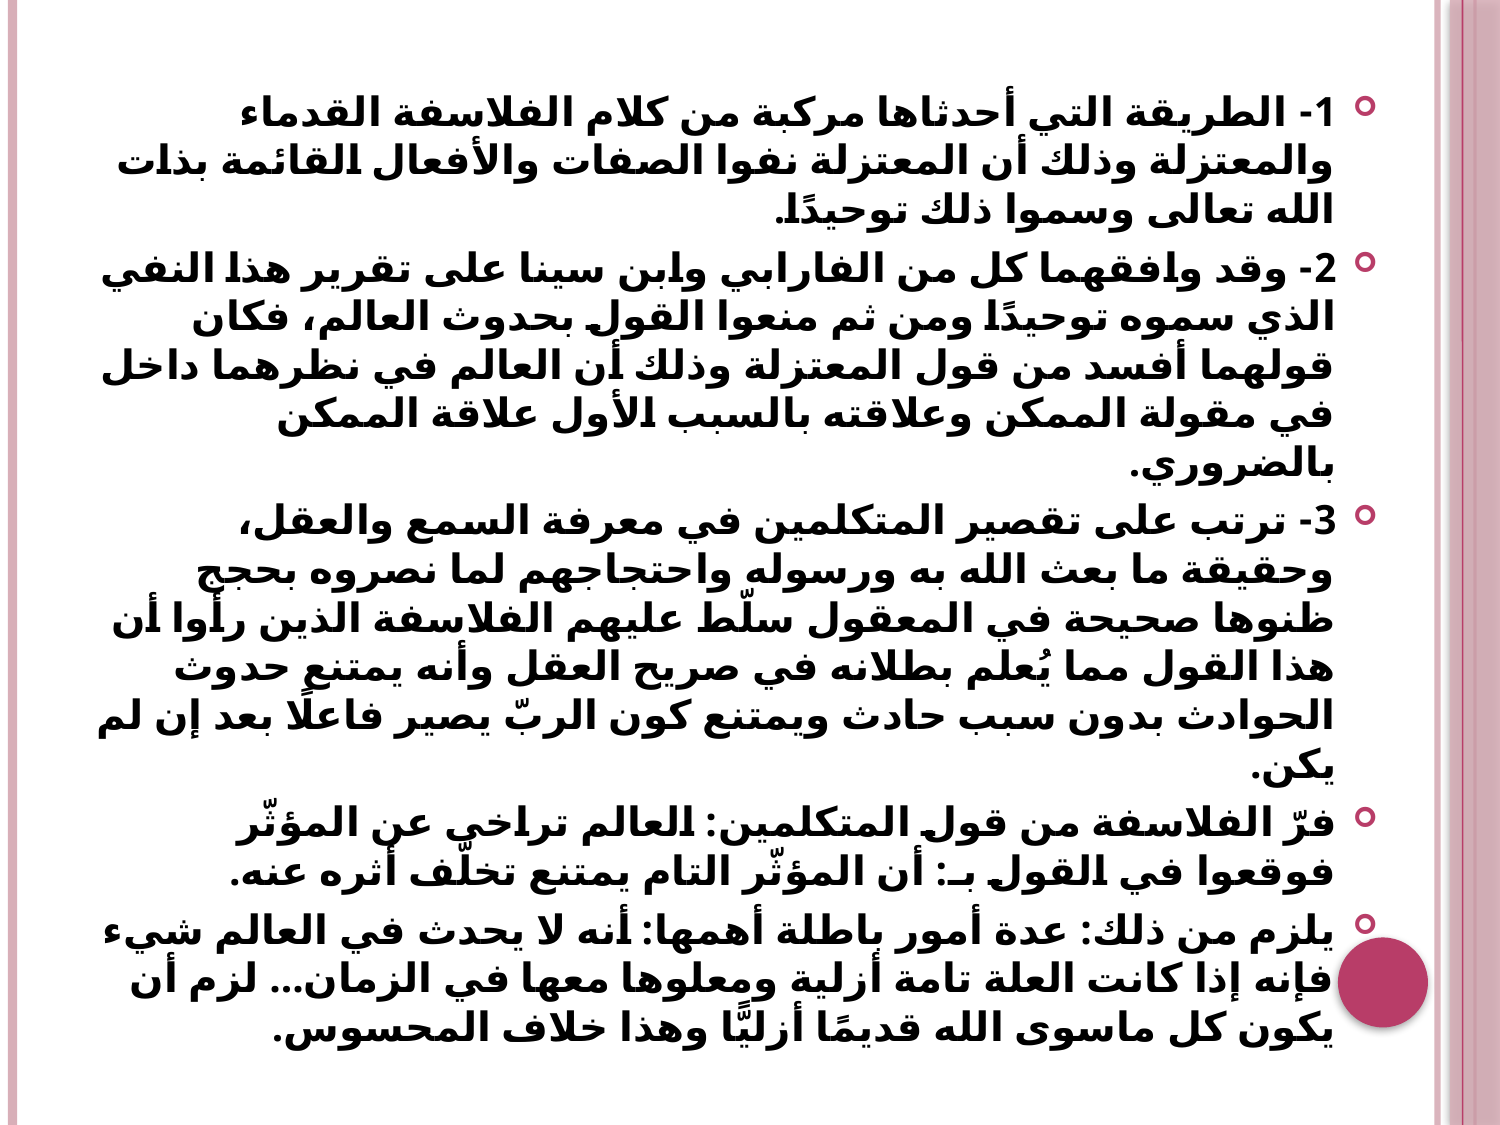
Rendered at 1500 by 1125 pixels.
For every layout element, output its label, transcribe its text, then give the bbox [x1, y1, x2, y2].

list 1- الطريقة التي أحدثاها مركبة من كلام الفلاسفة القدماء والمعتزلة وذلك أن المعتزلة نفوا الصفات والأفعال القائمة بذات الله تعالى وسموا ذلك توحيدًا. 2- وقد وافقهما كل من الفارابي وابن سينا على تقرير هذا النفي الذي سموه توحيدًا ومن ثم منعوا القول بحدوث العالم، فكان قولهما أفسد من قول المعتزلة وذلك أن العالم في نظرهما داخل في مقولة الممكن وعلاقته بالسبب الأول علاقة الممكن بالضروري. 3- ترتب على تقصير المتكلمين في معرفة السمع والعقل، وحقيقة ما بعث الله به ورسوله واحتجاجهم لما نصروه بحجج ظنوها صحيحة في المعقول سلّط عليهم الفلاسفة الذين رأوا أن هذا القول مما يُعلم بطلانه في صريح العقل وأنه يمتنع حدوث الحوادث بدون سبب حادث ويمتنع كون الربّ يصير فاعلًا بعد إن لم يكن. فرّ الفلاسفة من قول المتكلمين: العالم تراخى عن المؤثّر فوقعوا في القول بـ: أن المؤثّر التام يمتنع تخلّف أثره عنه. يلزم من ذلك: عدة أمور باطلة أهمها: أنه لا يحدث في العالم شيء فإنه إذا كانت العلة تامة أزلية ومعلوها معها في الزمان... لزم أن يكون كل ماسوى الله قديمًا أزليًّا وهذا خلاف المحسوس. [75, 78, 1388, 1062]
